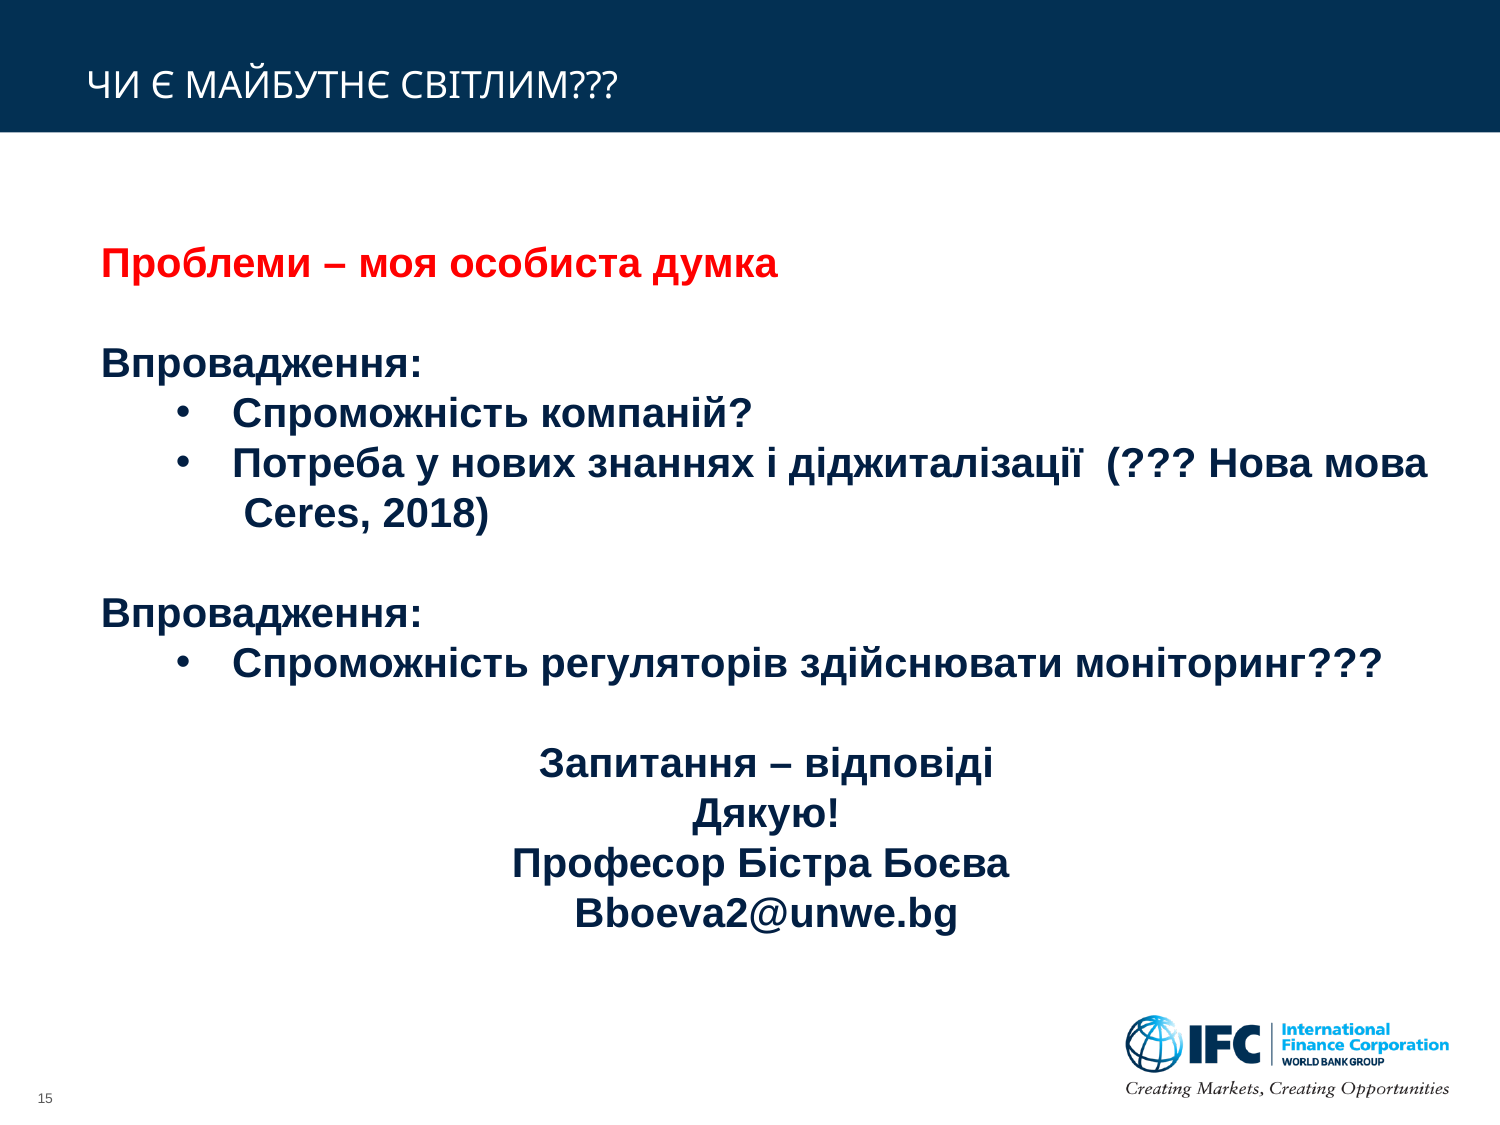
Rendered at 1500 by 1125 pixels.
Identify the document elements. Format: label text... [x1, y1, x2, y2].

slide_number 15 [0, 1068, 91, 1125]
picture [1125, 1015, 1449, 1098]
text_box Проблеми – моя особиста думка Впровадження: Спроможність компаній? Потреба у нових знаннях і діджиталізації (??? Нова мова Ceres, 2018) Впровадження: Спроможність регуляторів здійснювати моніторинг??? Запитання – відповіді Дякую! Професор Бістра Боєва Bboeva2@unwe.bg [86, 228, 1447, 944]
title ЧИ Є МАЙБУТНЄ СВІТЛИМ??? [85, 49, 1418, 119]
picture [1143, 1026, 1152, 1033]
